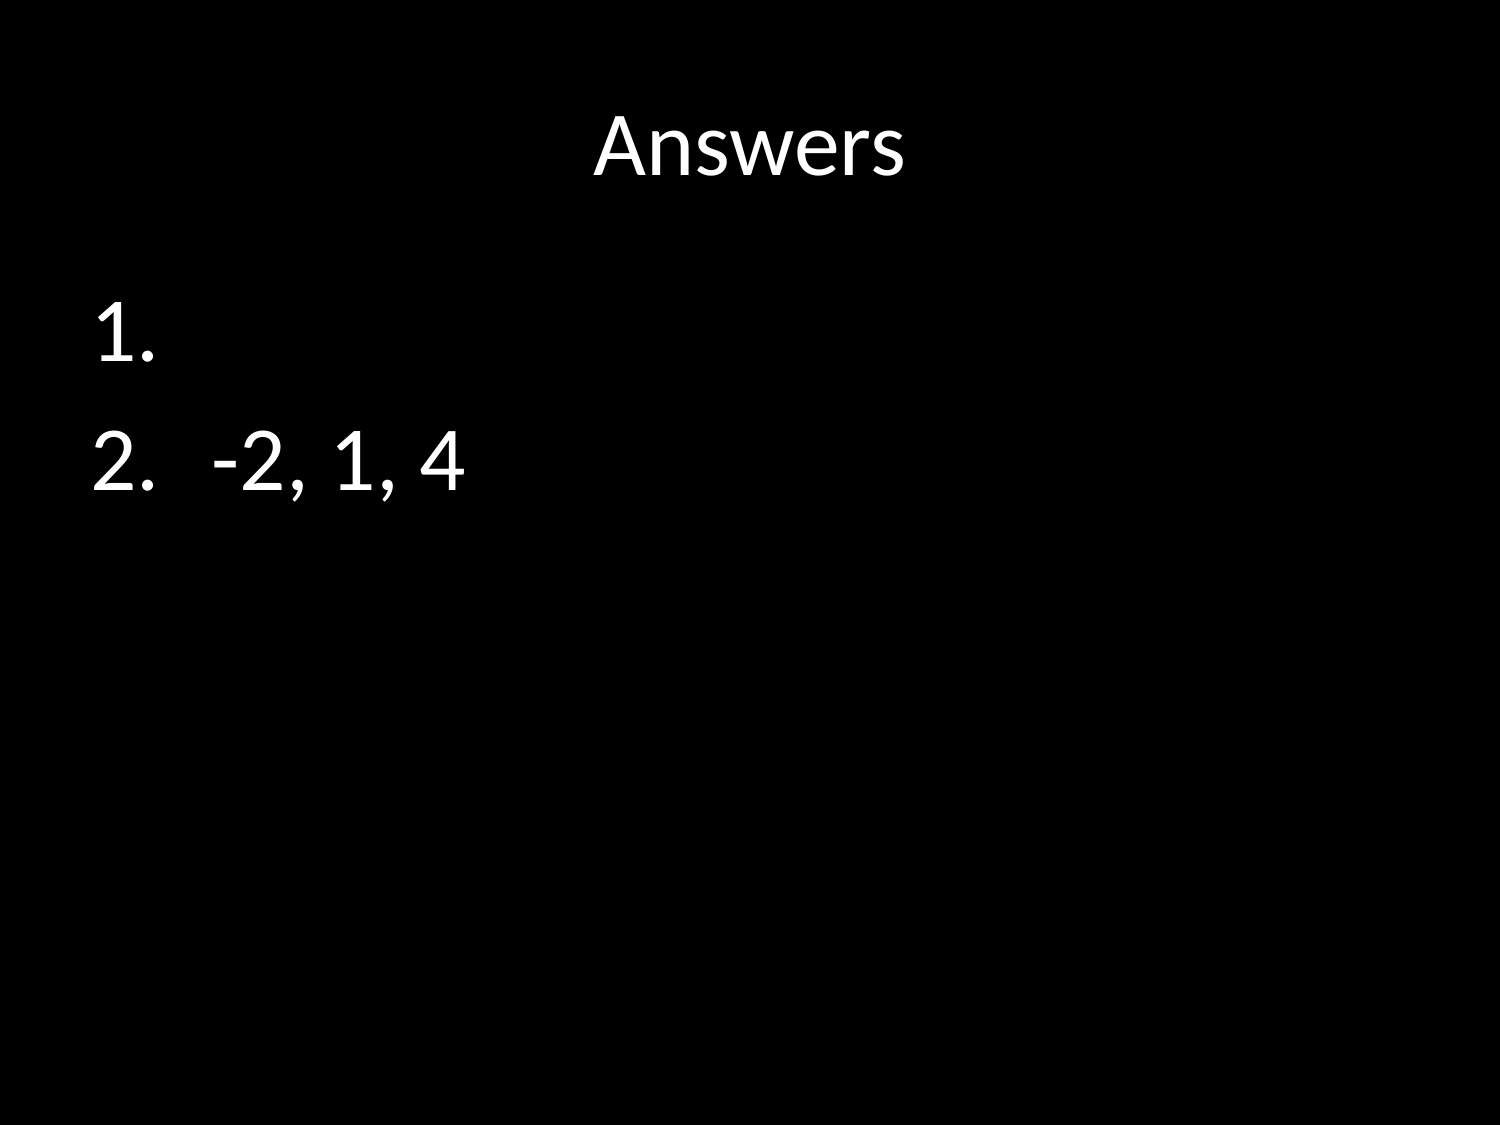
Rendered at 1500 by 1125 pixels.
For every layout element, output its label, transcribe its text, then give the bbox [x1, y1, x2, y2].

title Answers [75, 45, 1425, 233]
